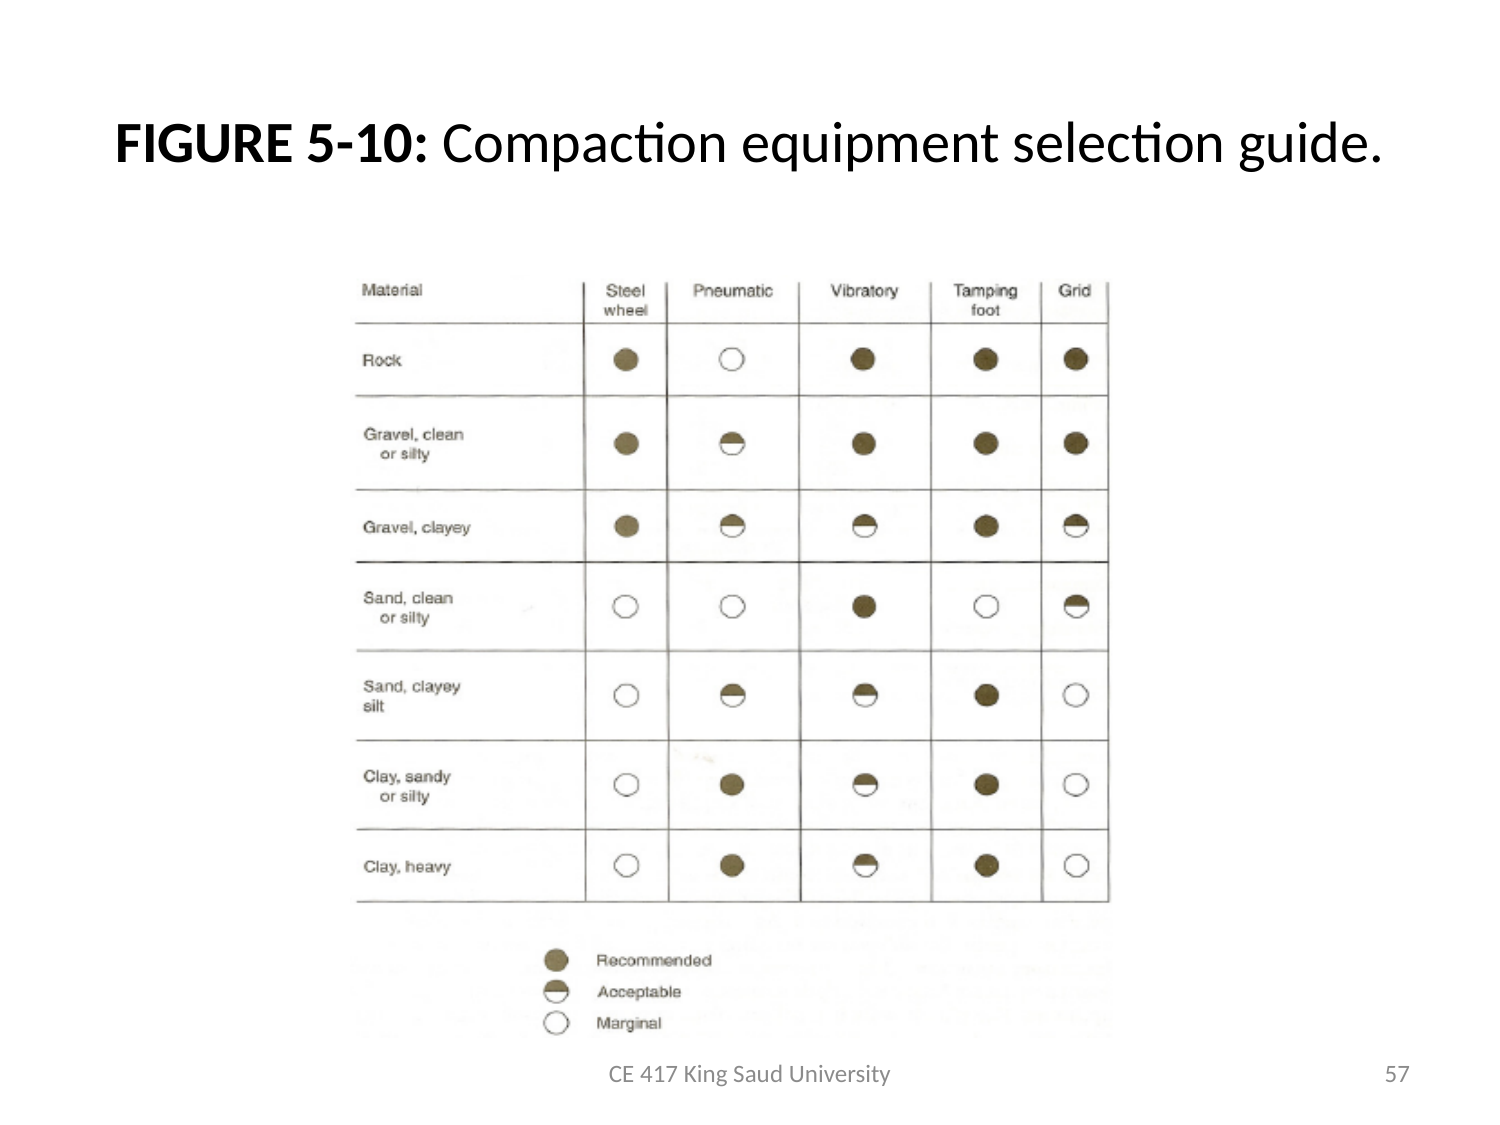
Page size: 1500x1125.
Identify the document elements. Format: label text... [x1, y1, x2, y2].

picture [349, 274, 1113, 1038]
footer CE 417 King Saud University [512, 1047, 988, 1103]
slide_number 57 [1074, 1042, 1425, 1103]
title FIGURE 5-10: Compaction equipment selection guide. [75, 45, 1425, 233]
